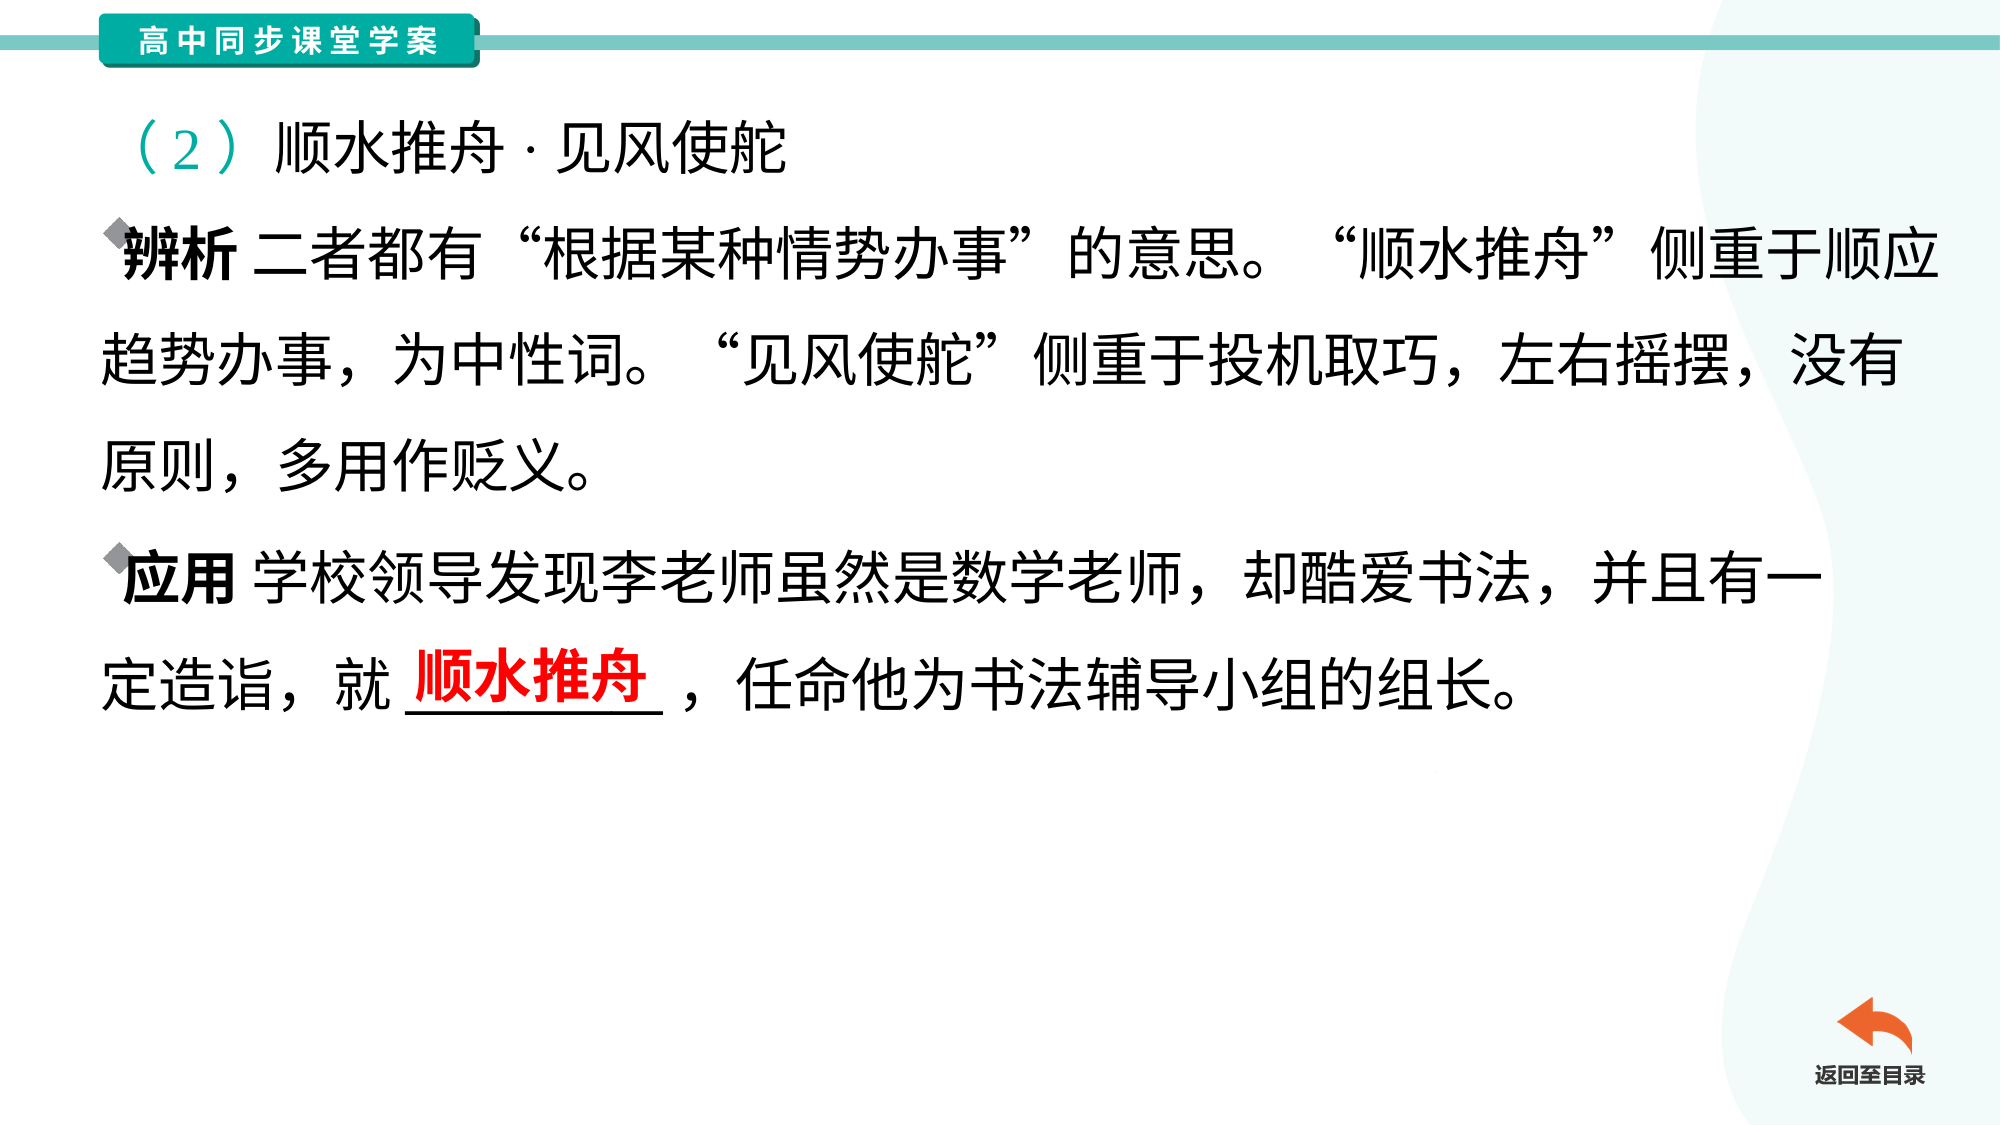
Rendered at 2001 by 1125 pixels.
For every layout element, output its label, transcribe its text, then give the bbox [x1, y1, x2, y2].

text_box 顺水推舟 [393, 606, 671, 709]
text_box （2）顺水推舟·见风使舵 [100, 76, 1899, 180]
picture [0, 0, 2000, 1125]
text_box 应用 学校领导发现李老师虽然是数学老师，却酷爱书法，并且有一 定造诣，就__________，任命他为书法辅导小组的组长。 [100, 505, 1899, 718]
text_box 辨析 二者都有“根据某种情势办事”的意思。“顺水推舟”侧重于顺应 趋势办事，为中性词。“见风使舵”侧重于投机取巧，左右摇摆，没有 原则，多用作贬义。 [100, 180, 1899, 500]
